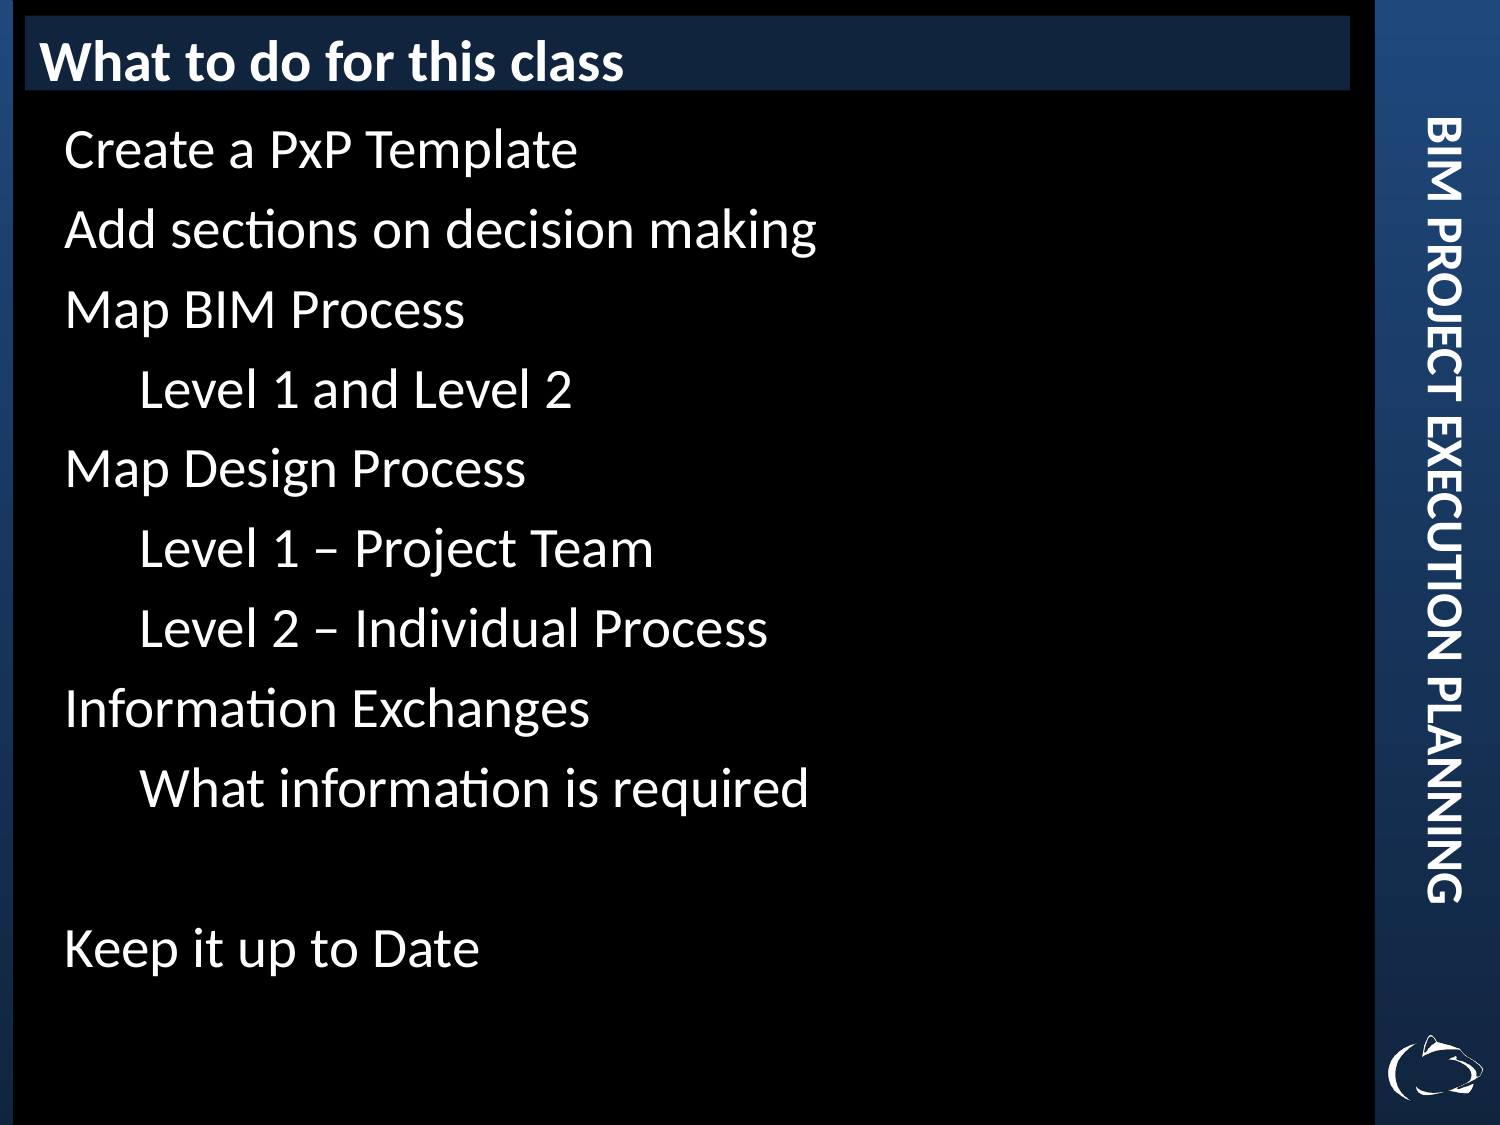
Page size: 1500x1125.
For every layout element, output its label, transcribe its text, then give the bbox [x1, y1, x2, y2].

text_box What to do for this class [24, 15, 1350, 91]
picture [1374, 1026, 1500, 1113]
list Create a PxP Template Add sections on decision making Map BIM Process Level 1 and Level 2 Map Design Process Level 1 – Project Team Level 2 – Individual Process Information Exchanges What information is required Keep it up to Date [50, 103, 1350, 988]
